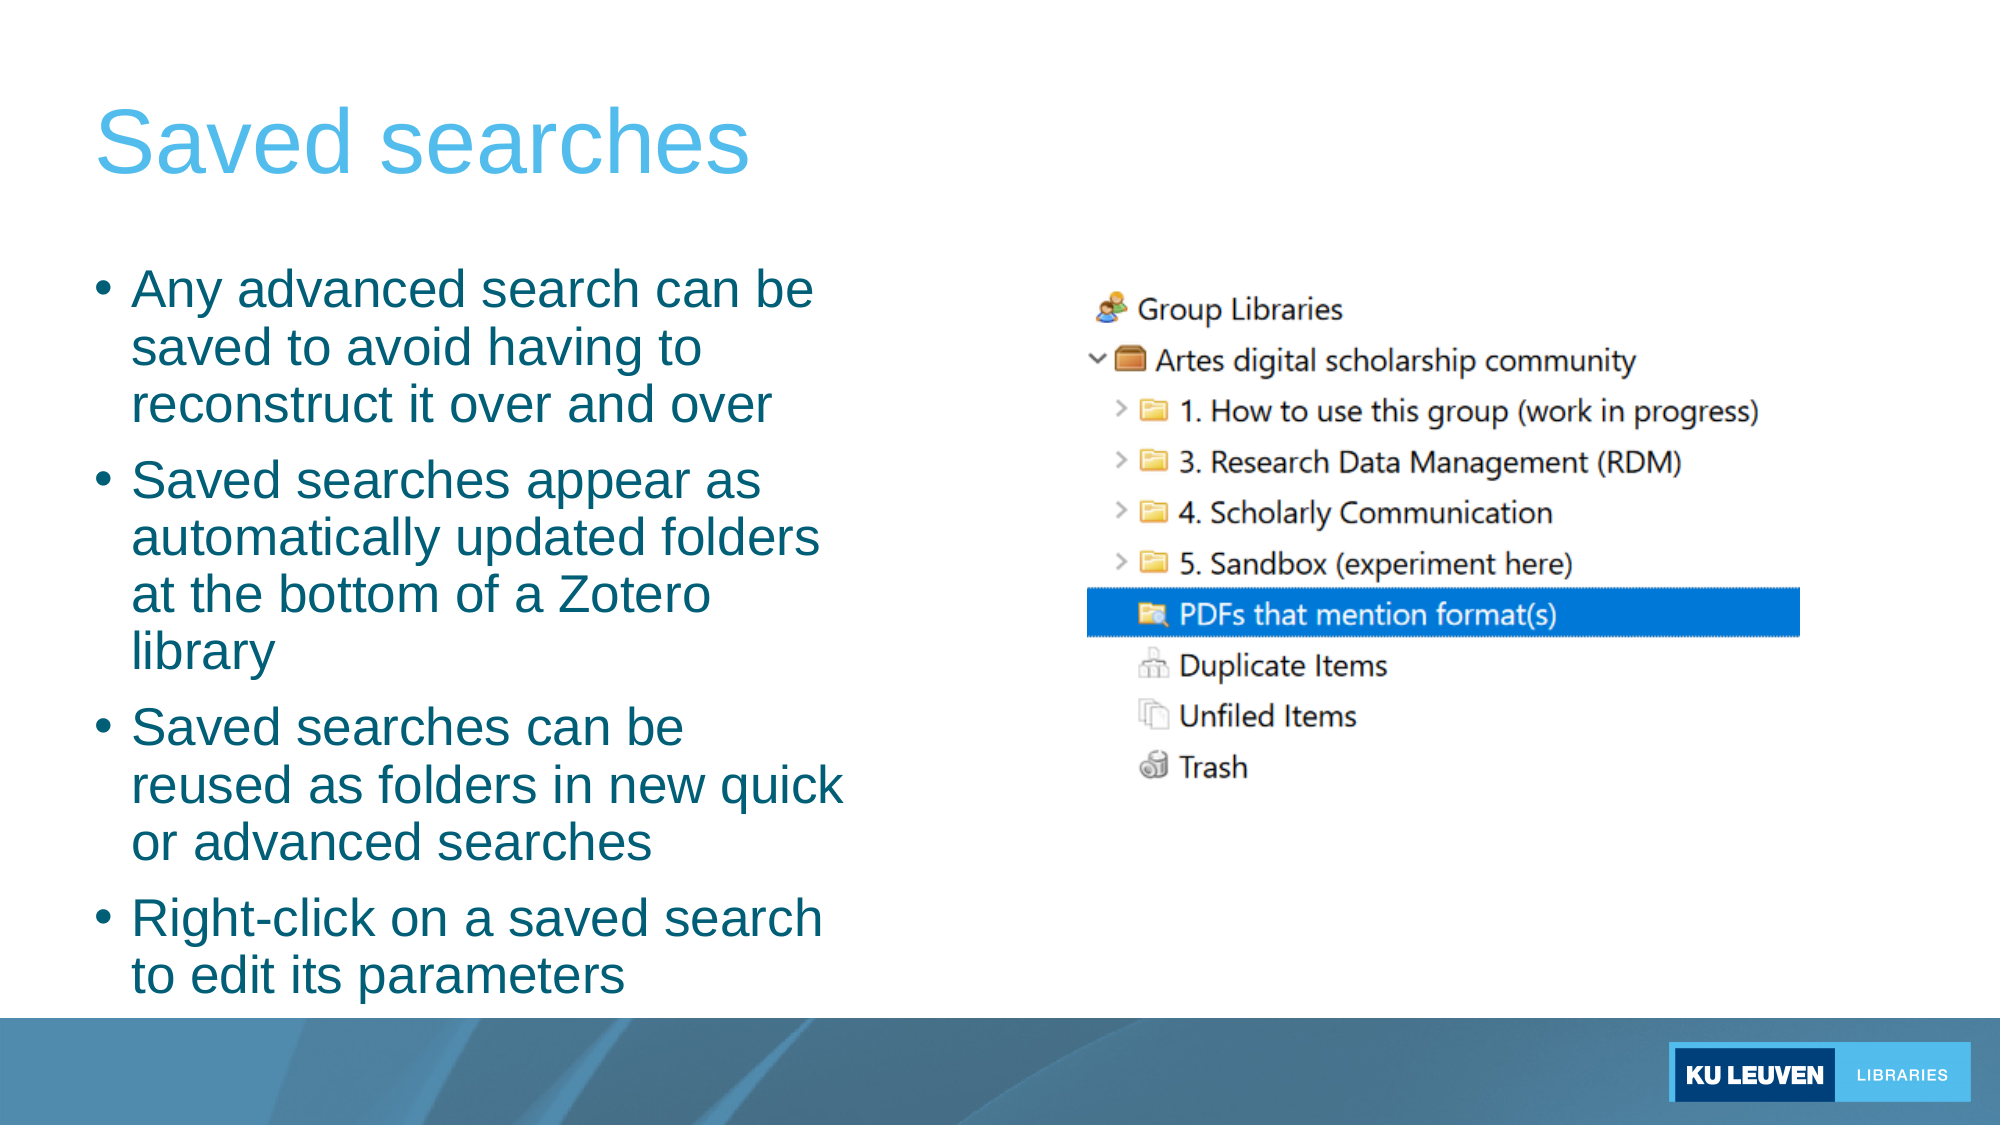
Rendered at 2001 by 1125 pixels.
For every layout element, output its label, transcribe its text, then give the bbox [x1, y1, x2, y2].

list Any advanced search can be saved to avoid having to reconstruct it over and over Saved searches appear as automatically updated folders at the bottom of a Zotero library Saved searches can be reused as folders in new quick or advanced searches Right-click on a saved search to edit its parameters [94, 262, 846, 1010]
picture [1086, 262, 1800, 794]
title Saved searches [94, 94, 1906, 312]
picture [0, 1018, 2000, 1125]
